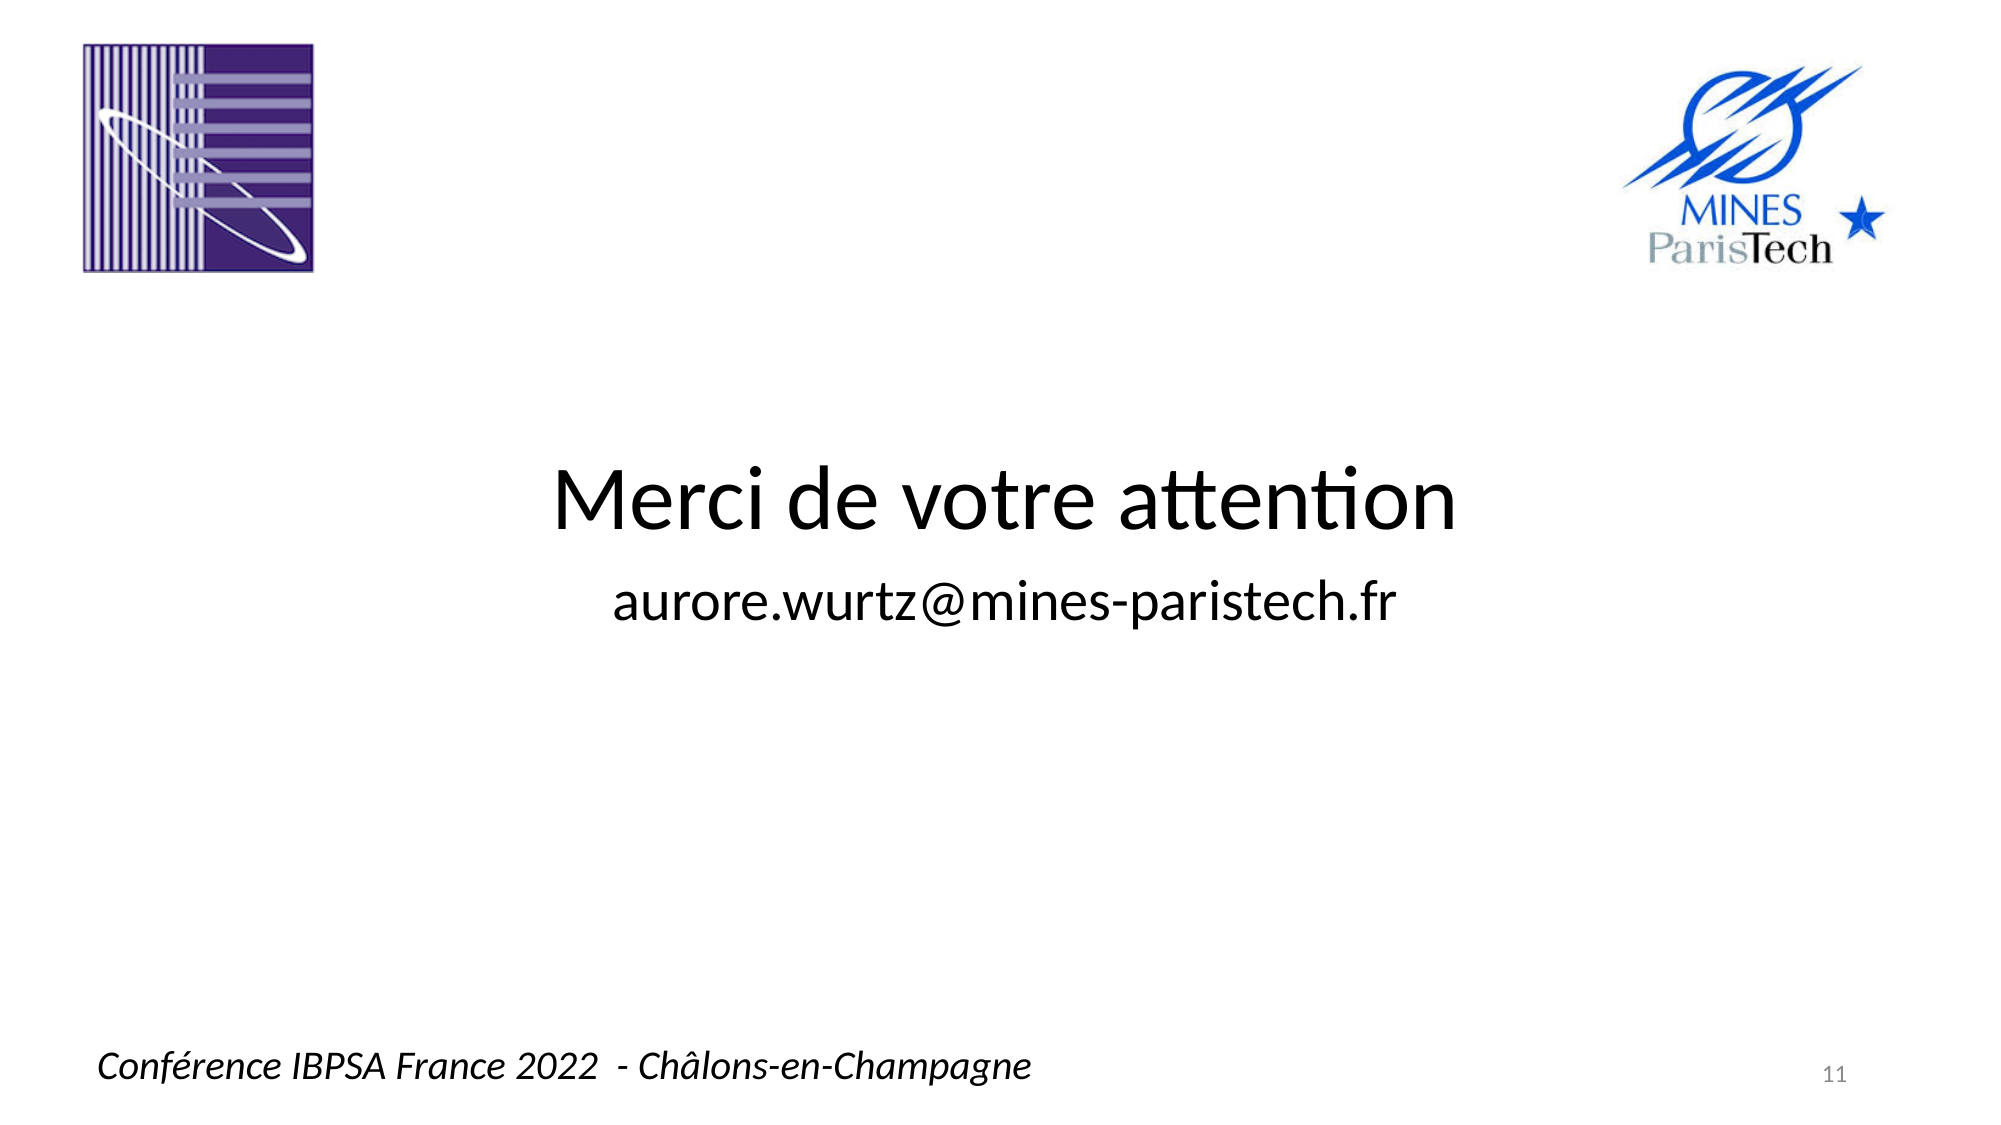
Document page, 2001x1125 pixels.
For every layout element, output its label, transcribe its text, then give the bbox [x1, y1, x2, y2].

slide_number 11 [1412, 1042, 1863, 1103]
list Merci de votre attention aurore.wurtz@mines-paristech.fr [517, 442, 1494, 665]
picture [1610, 29, 1900, 287]
text_box Conférence IBPSA France 2022 - Châlons-en-Champagne [82, 1037, 1068, 1108]
picture [82, 43, 318, 273]
